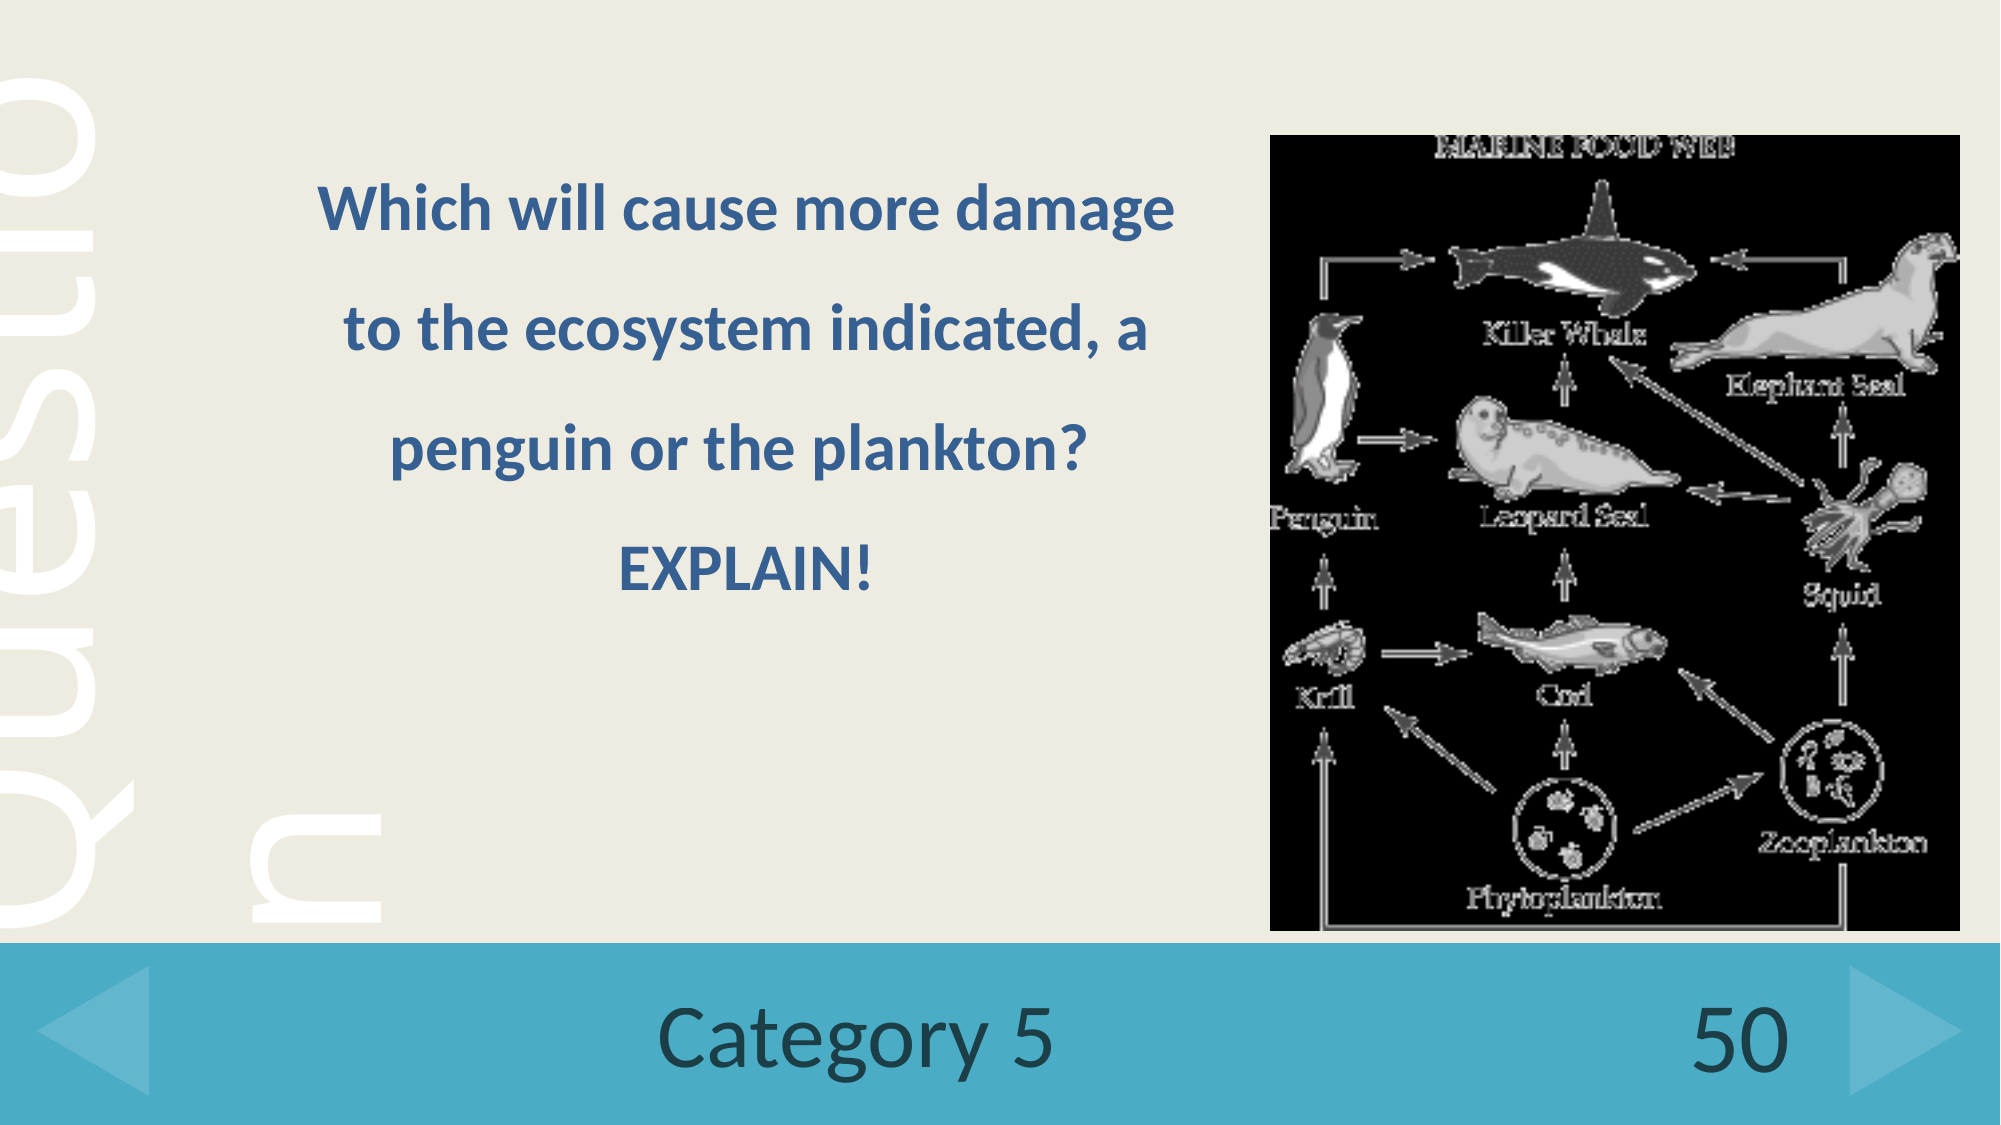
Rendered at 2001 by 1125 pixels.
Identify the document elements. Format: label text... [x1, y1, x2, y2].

title Category 5 [0, 937, 1758, 1125]
list Which will cause more damage to the ecosystem indicated, a penguin or the plankton? EXPLAIN! [302, 88, 1193, 639]
list 50 [1758, 967, 1806, 1097]
picture [1270, 135, 1960, 931]
